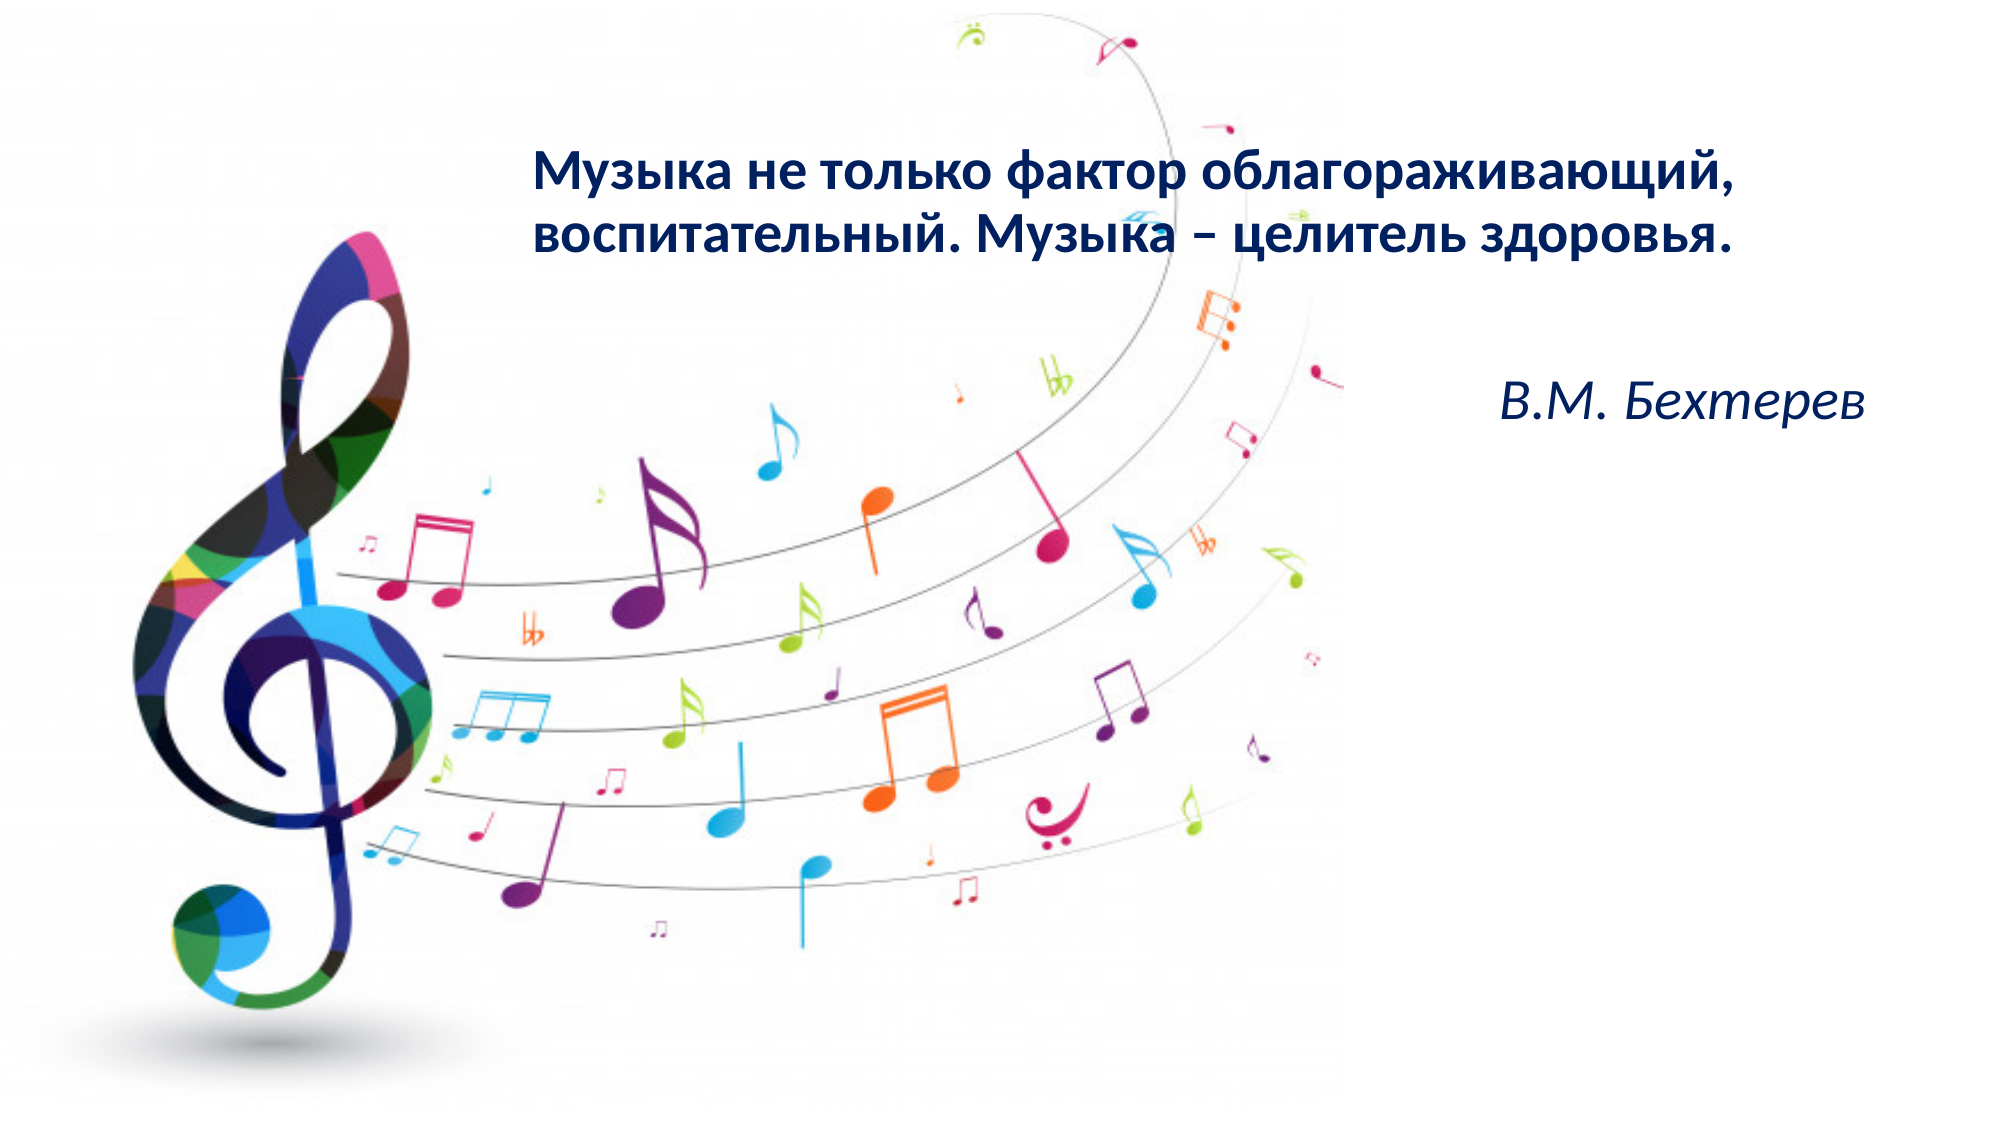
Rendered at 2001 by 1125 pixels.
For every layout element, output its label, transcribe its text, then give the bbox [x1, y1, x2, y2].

picture [0, 13, 1344, 1112]
list Музыка не только фактор облагораживающий, воспитательный. Музыка – целитель здоровья. В.М. Бехтерев [1344, 131, 1984, 547]
